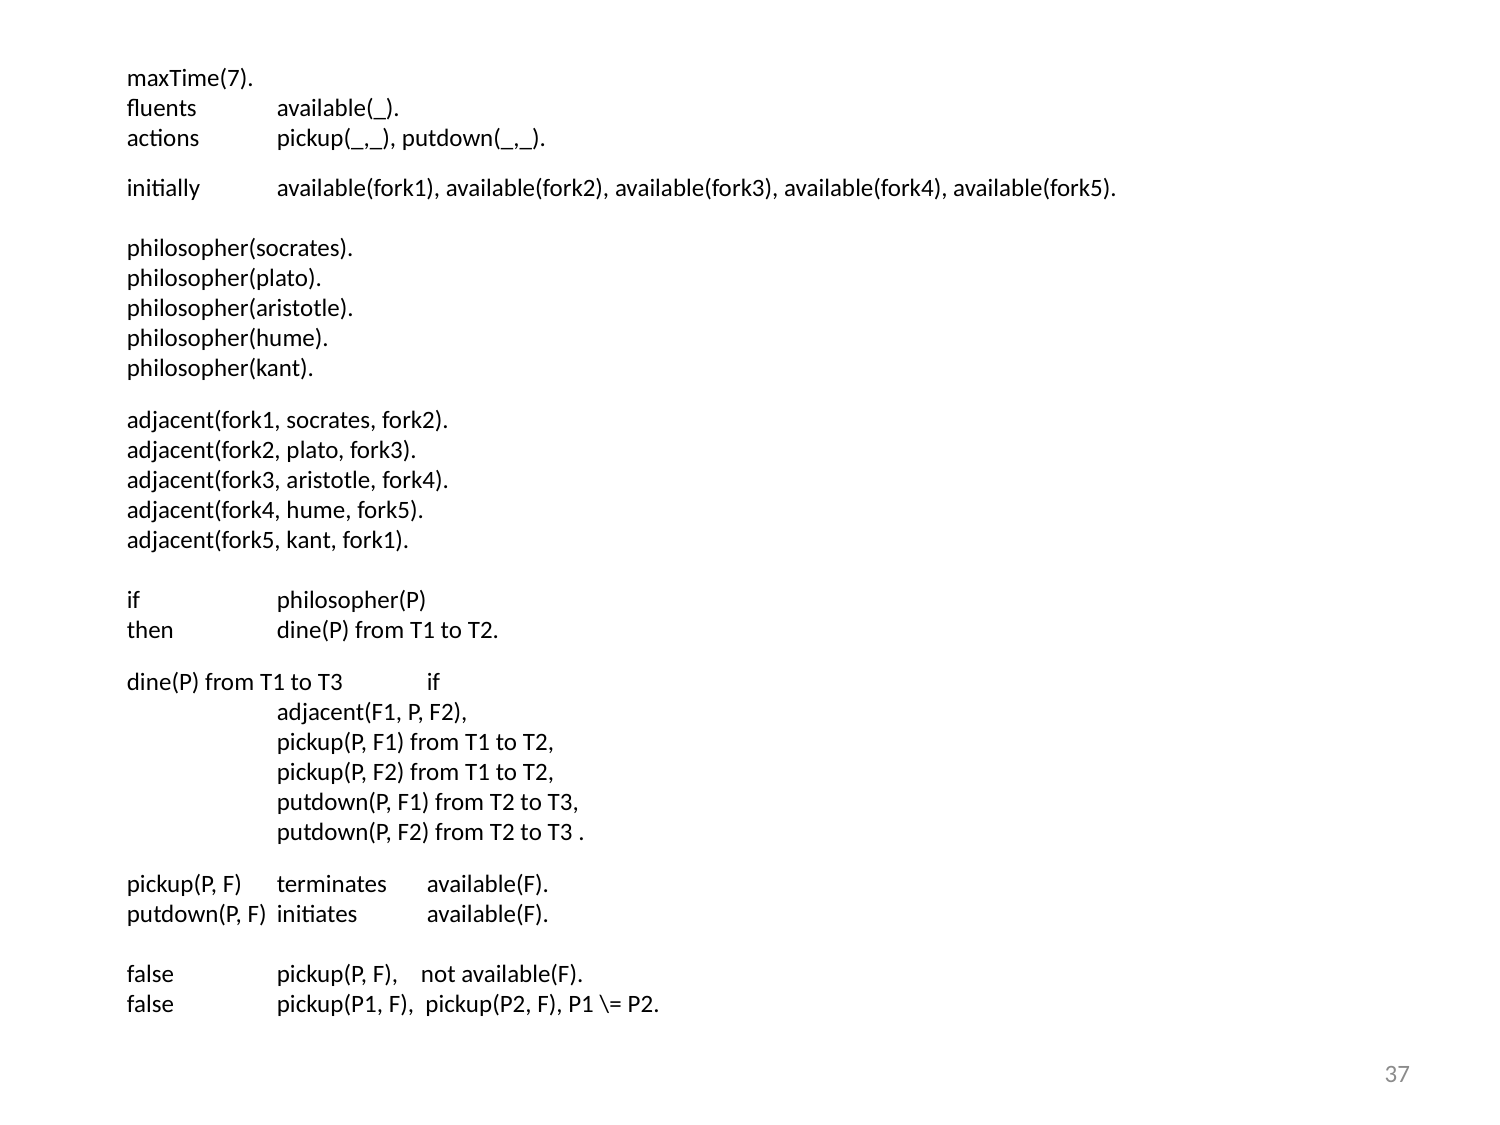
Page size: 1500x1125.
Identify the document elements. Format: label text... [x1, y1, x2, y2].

slide_number 37 [1074, 1042, 1425, 1103]
text_box maxTime(7). fluents available(_). actions pickup(_,_), putdown(_,_). initially available(fork1), available(fork2), available(fork3), available(fork4), available(fork5). philosopher(socrates). philosopher(plato). philosopher(aristotle). philosopher(hume). philosopher(kant). adjacent(fork1, socrates, fork2). adjacent(fork2, plato, fork3). adjacent(fork3, aristotle, fork4). adjacent(fork4, hume, fork5). adjacent(fork5, kant, fork1). if philosopher(P) then dine(P) from T1 to T2. dine(P) from T1 to T3 if adjacent(F1, P, F2), pickup(P, F1) from T1 to T2, pickup(P, F2) from T1 to T2, putdown(P, F1) from T2 to T3, putdown(P, F2) from T2 to T3 . pickup(P, F) terminates available(F). putdown(P, F) initiates available(F). false pickup(P, F), not available(F). false pickup(P1, F), pickup(P2, F), P1 \= P2. [112, 54, 1355, 1025]
